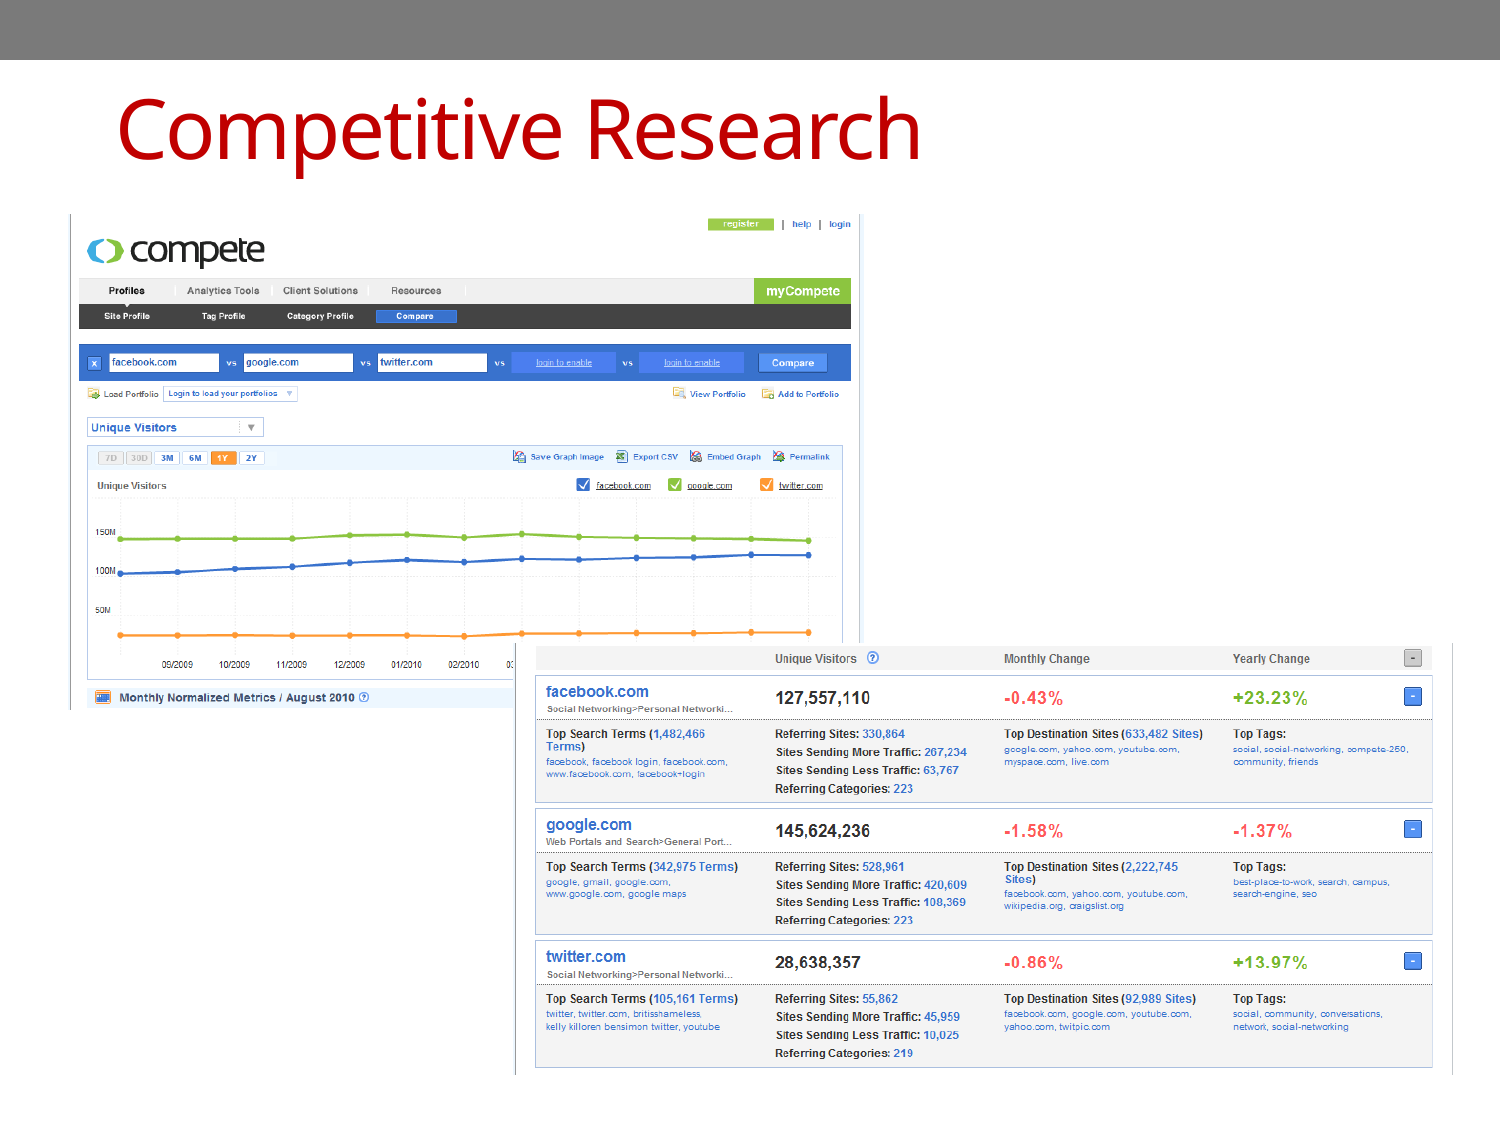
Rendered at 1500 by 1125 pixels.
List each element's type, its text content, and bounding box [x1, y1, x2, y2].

title Competitive Research [100, 68, 1425, 184]
picture [67, 213, 1453, 1075]
